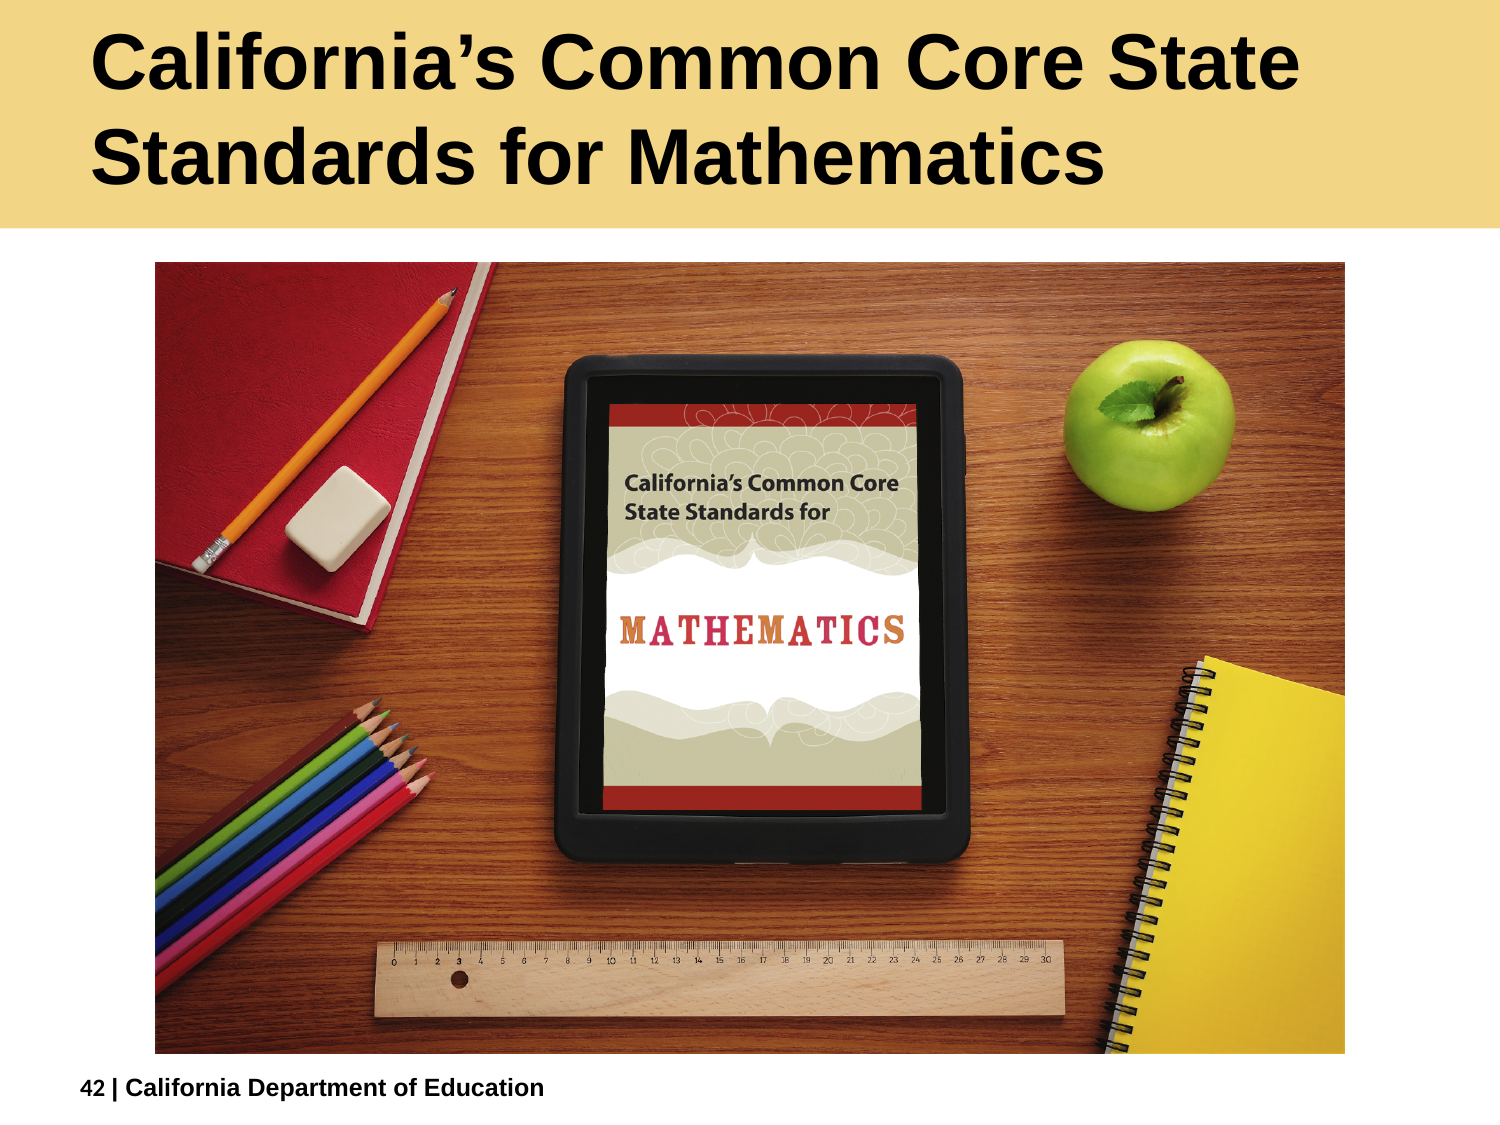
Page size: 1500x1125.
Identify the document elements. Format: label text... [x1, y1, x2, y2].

slide_number 42 [55, 1064, 121, 1124]
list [74, 262, 1426, 1054]
footer | California Department of Education [121, 1064, 699, 1124]
title California’s Common Core State Standards for Mathematics [74, 11, 1500, 200]
